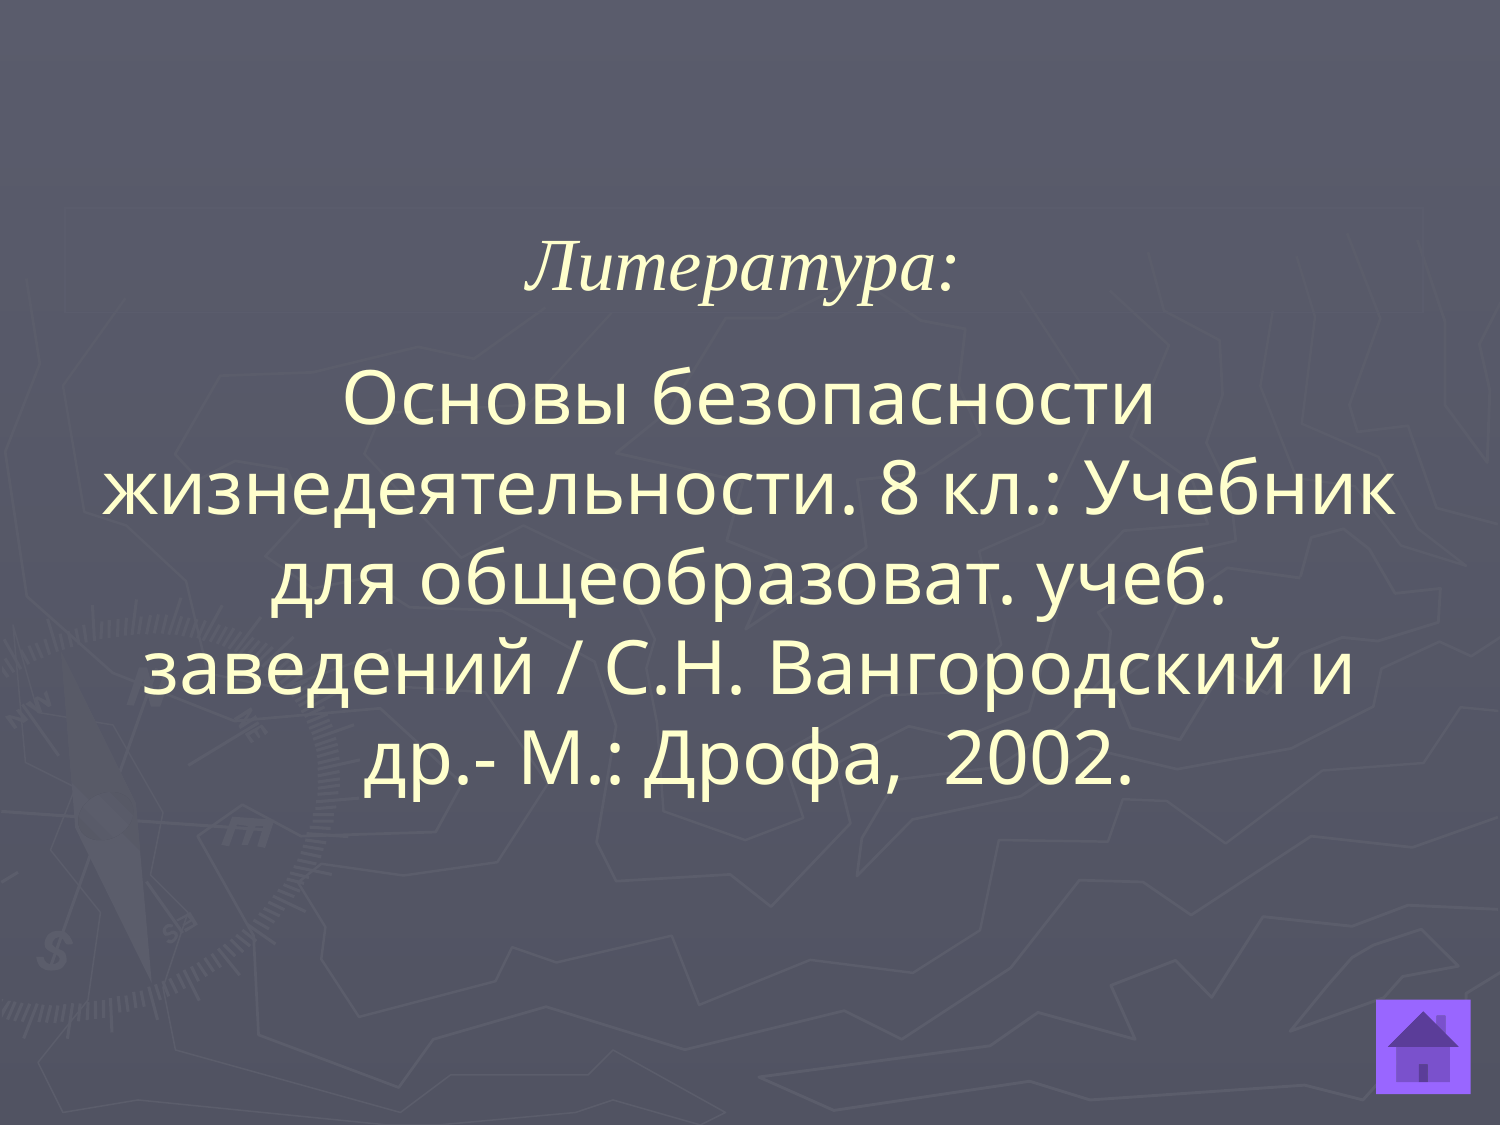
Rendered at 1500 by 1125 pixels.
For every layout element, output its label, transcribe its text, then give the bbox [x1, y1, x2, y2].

text_box Литература: [64, 207, 1424, 313]
text_box [1376, 999, 1471, 1095]
title Основы безопасности жизнедеятельности. 8 кл.: Учебник для общеобразоват. учеб. заведений / С.Н. Вангородский и др.- М.: Дрофа, 2002. [76, 361, 1424, 787]
